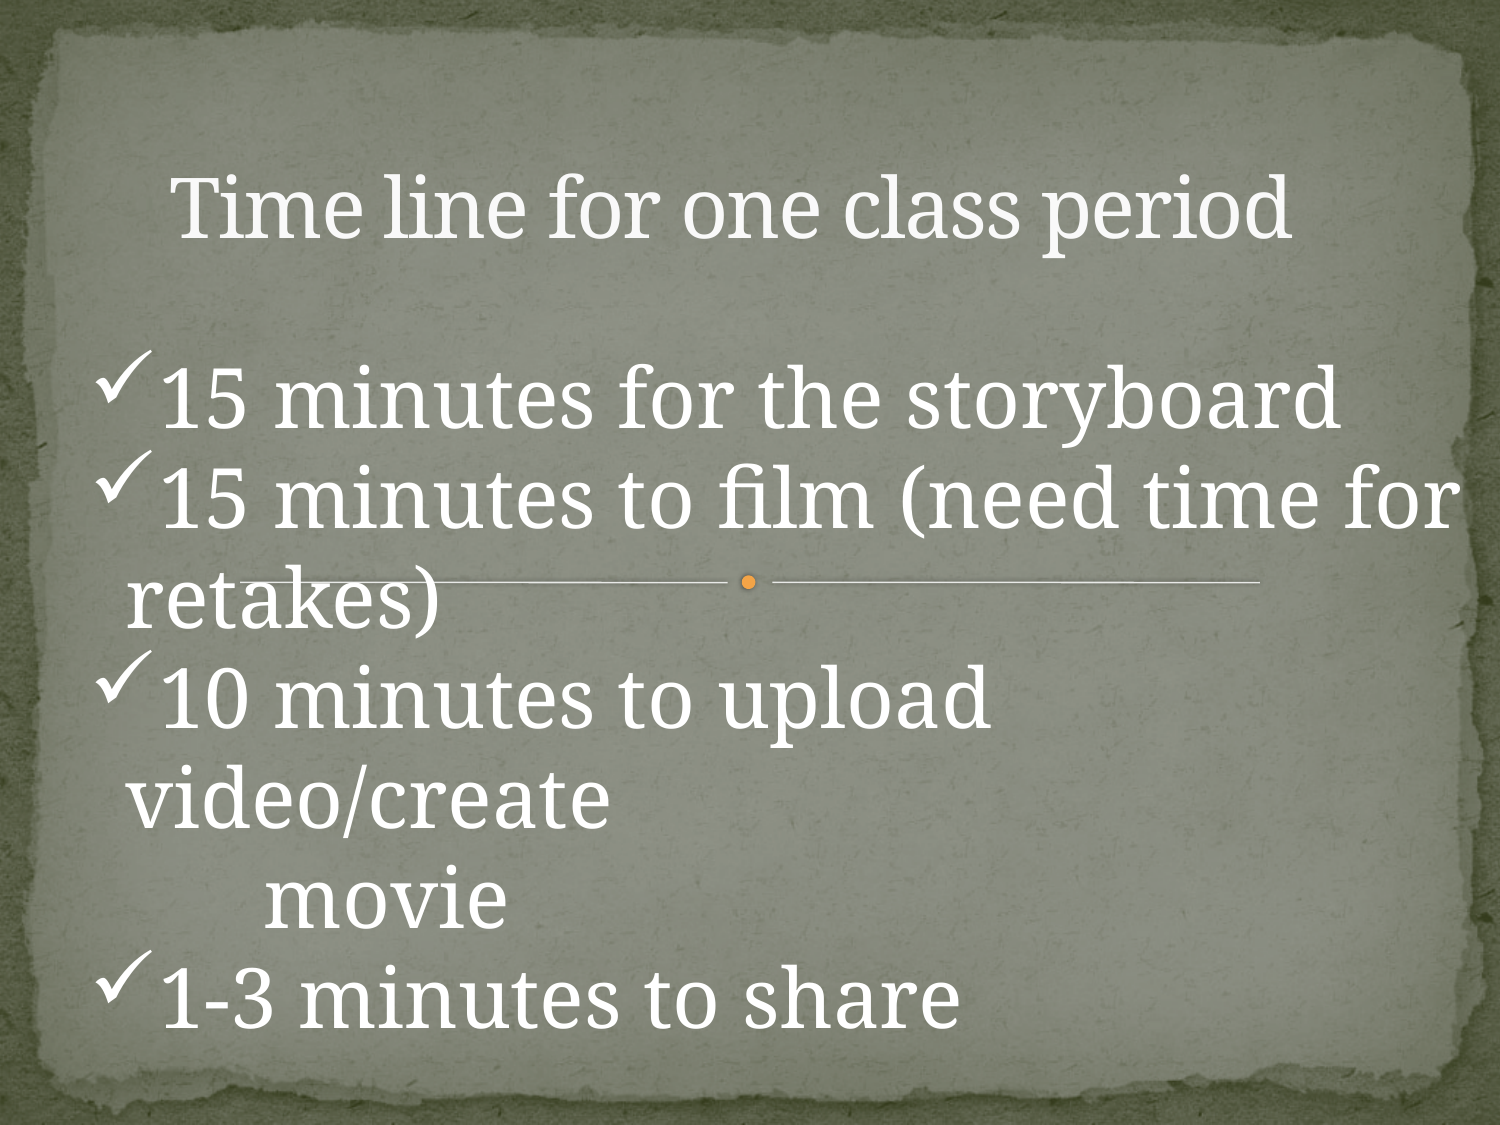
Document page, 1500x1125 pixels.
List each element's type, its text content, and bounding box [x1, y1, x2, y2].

text_box 15 minutes for the storyboard 15 minutes to film (need time for retakes) 10 minutes to upload video/create movie 1-3 minutes to share [74, 337, 1500, 1053]
title Time line for one class period [87, 74, 1376, 263]
